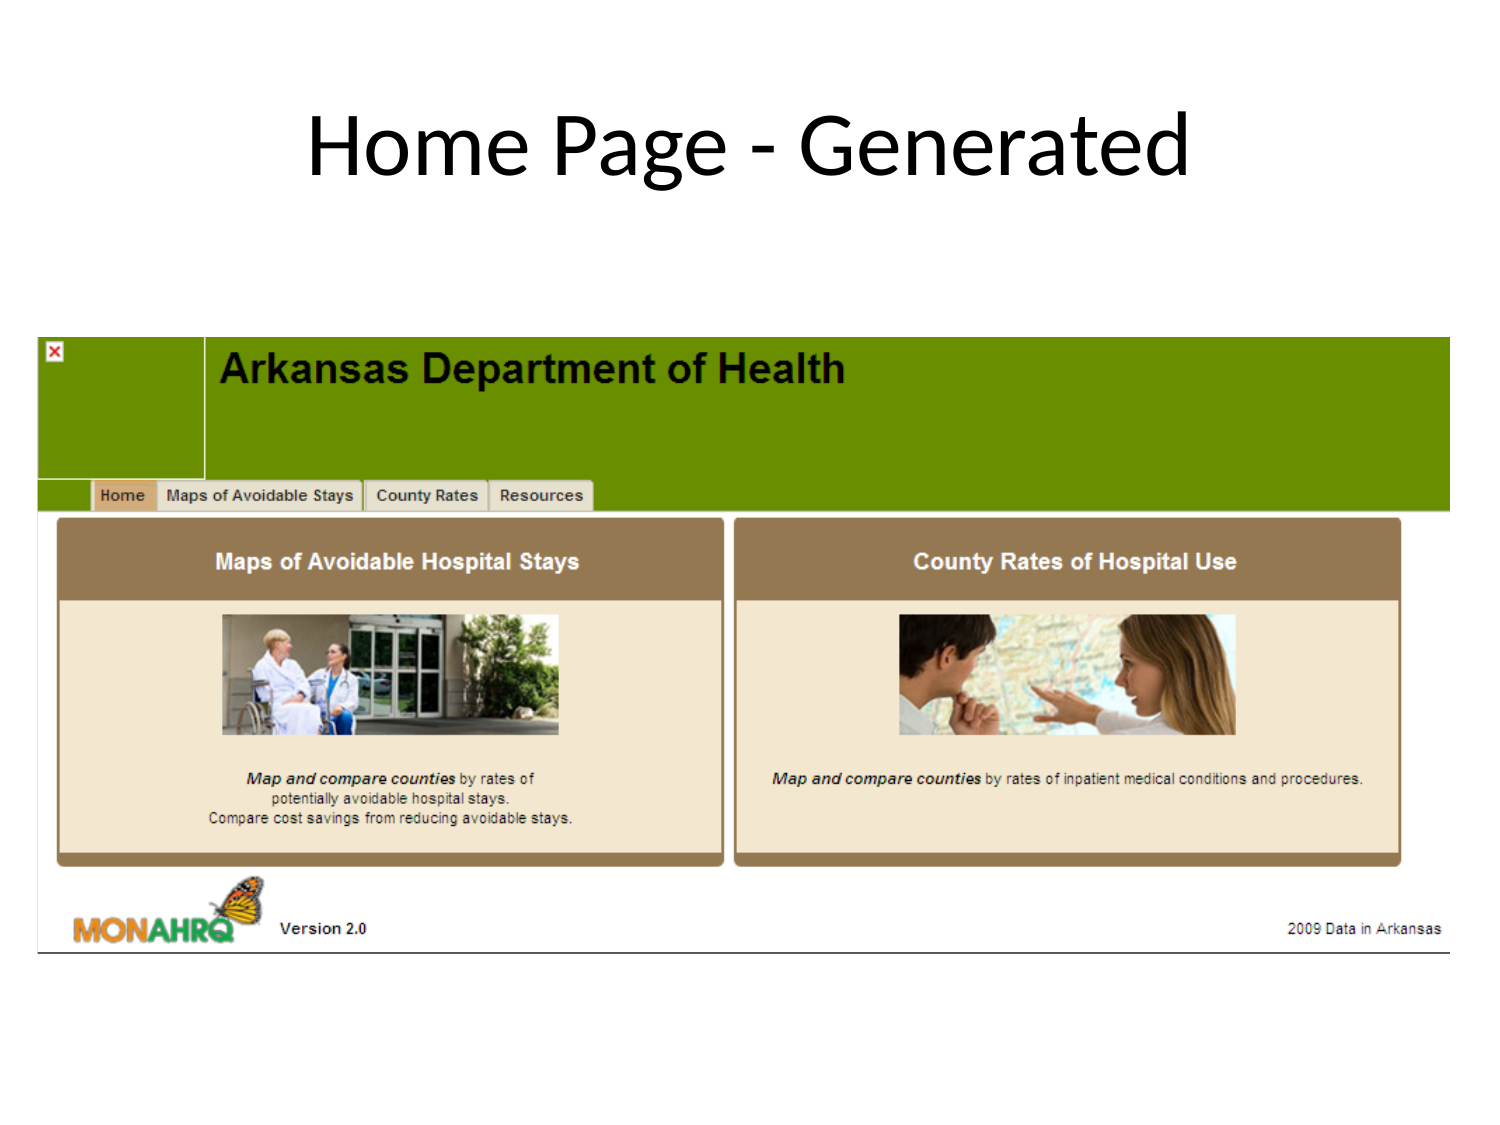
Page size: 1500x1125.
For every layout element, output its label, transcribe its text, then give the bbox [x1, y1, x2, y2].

picture [37, 337, 1451, 955]
title Home Page - Generated [75, 45, 1425, 233]
